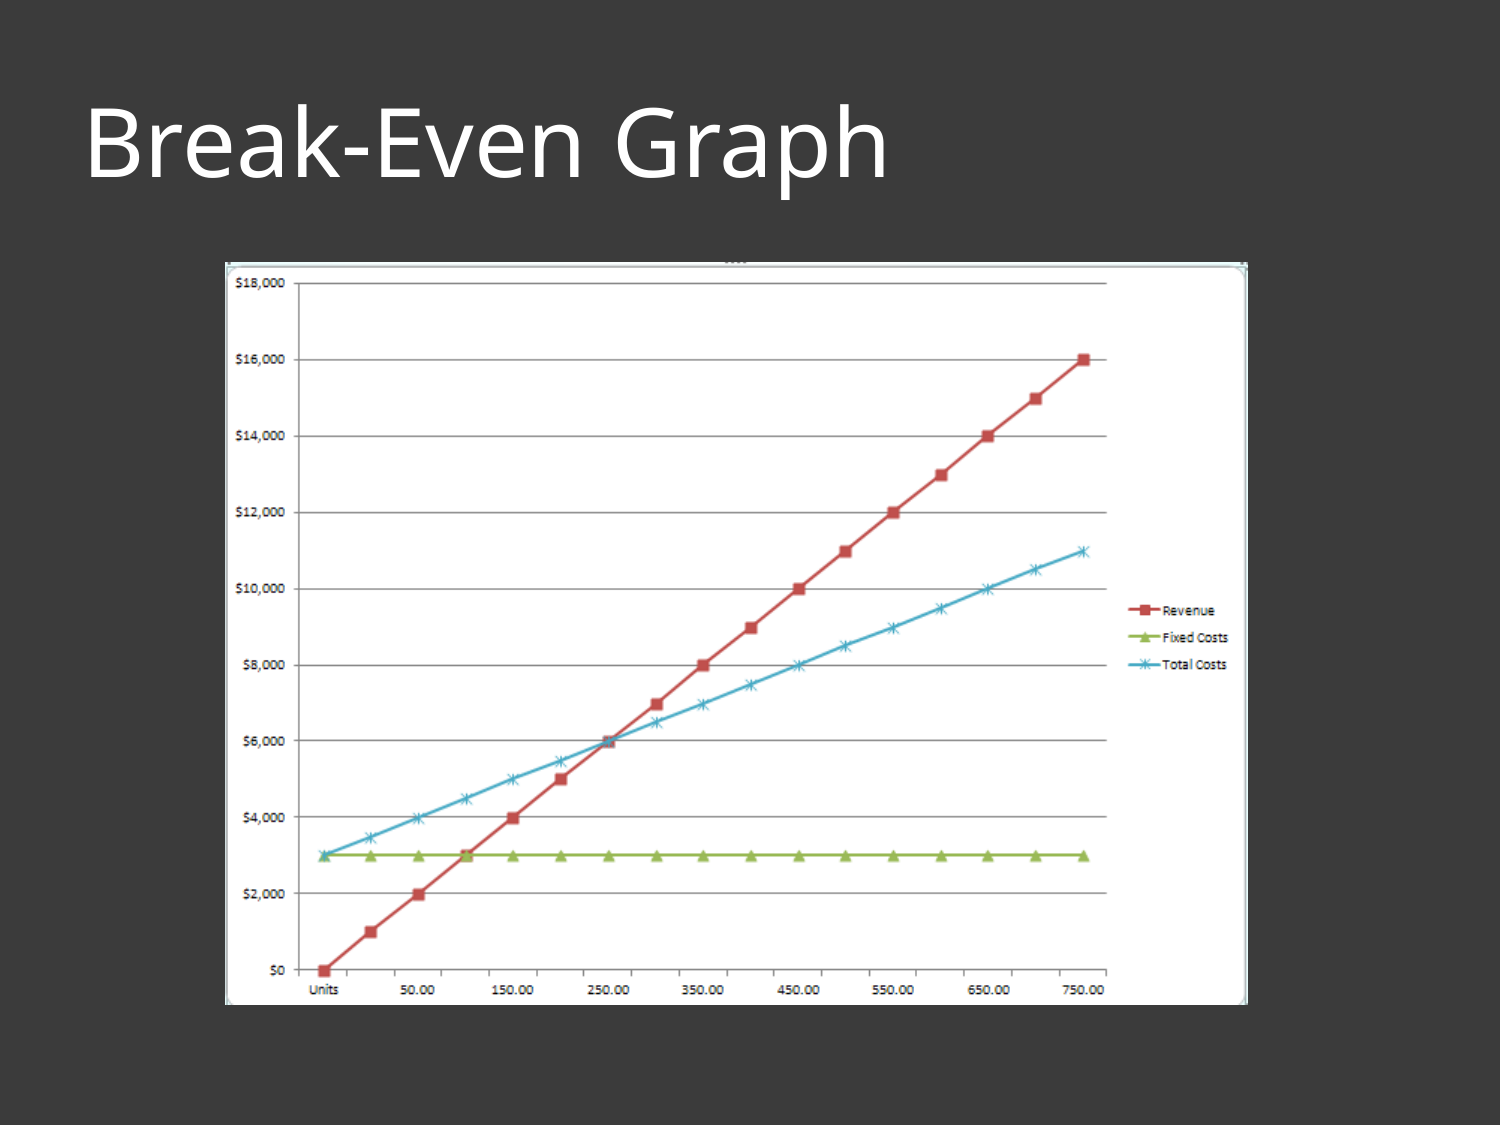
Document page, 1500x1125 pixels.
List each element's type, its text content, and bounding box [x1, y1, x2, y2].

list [224, 262, 1248, 1006]
title Break-Even Graph [75, 45, 1300, 233]
